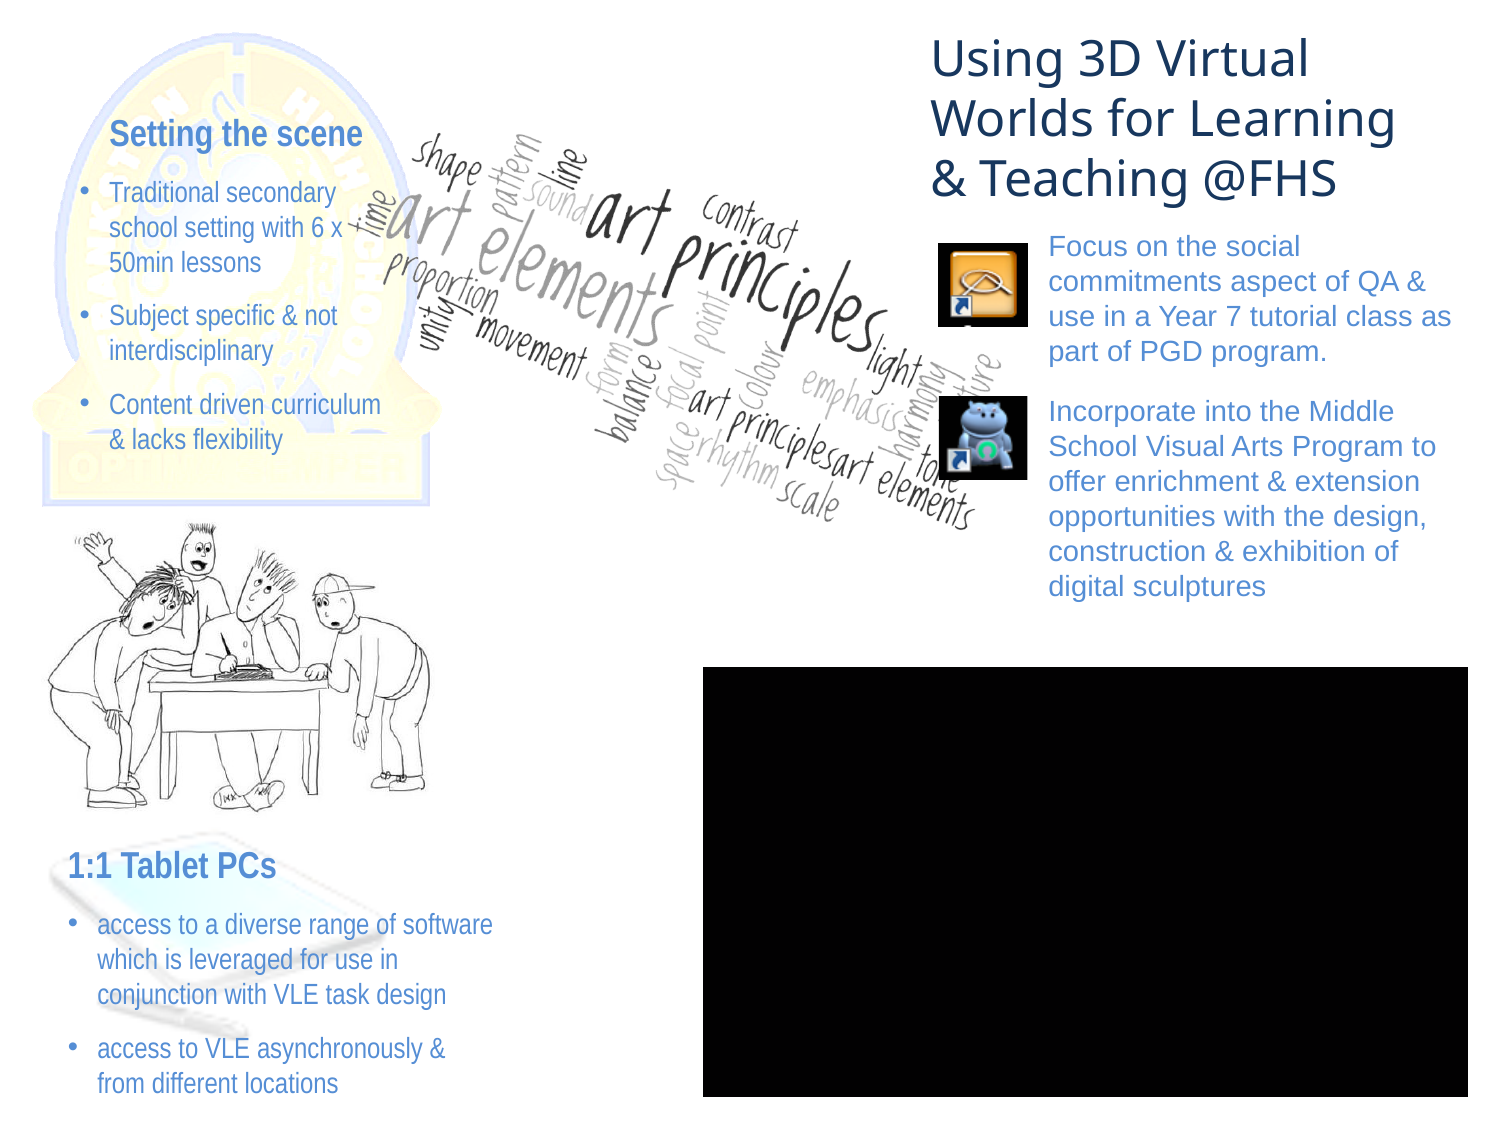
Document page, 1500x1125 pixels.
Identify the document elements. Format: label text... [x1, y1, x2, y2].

text_box Incorporate into the Middle School Visual Arts Program to offer enrichment & extension opportunities with the design, construction & exhibition of digital sculptures [1033, 385, 1471, 610]
picture [325, 160, 1035, 491]
text_box Focus on the social commitments aspect of QA & use in a Year 7 tutorial class as part of PGD program. [1039, 219, 1471, 375]
text_box Using 3D Virtual Worlds for Learning & Teaching @FHS [915, 19, 1447, 214]
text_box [41, 763, 514, 1118]
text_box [29, 30, 444, 525]
picture [41, 514, 444, 824]
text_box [702, 666, 1469, 1098]
